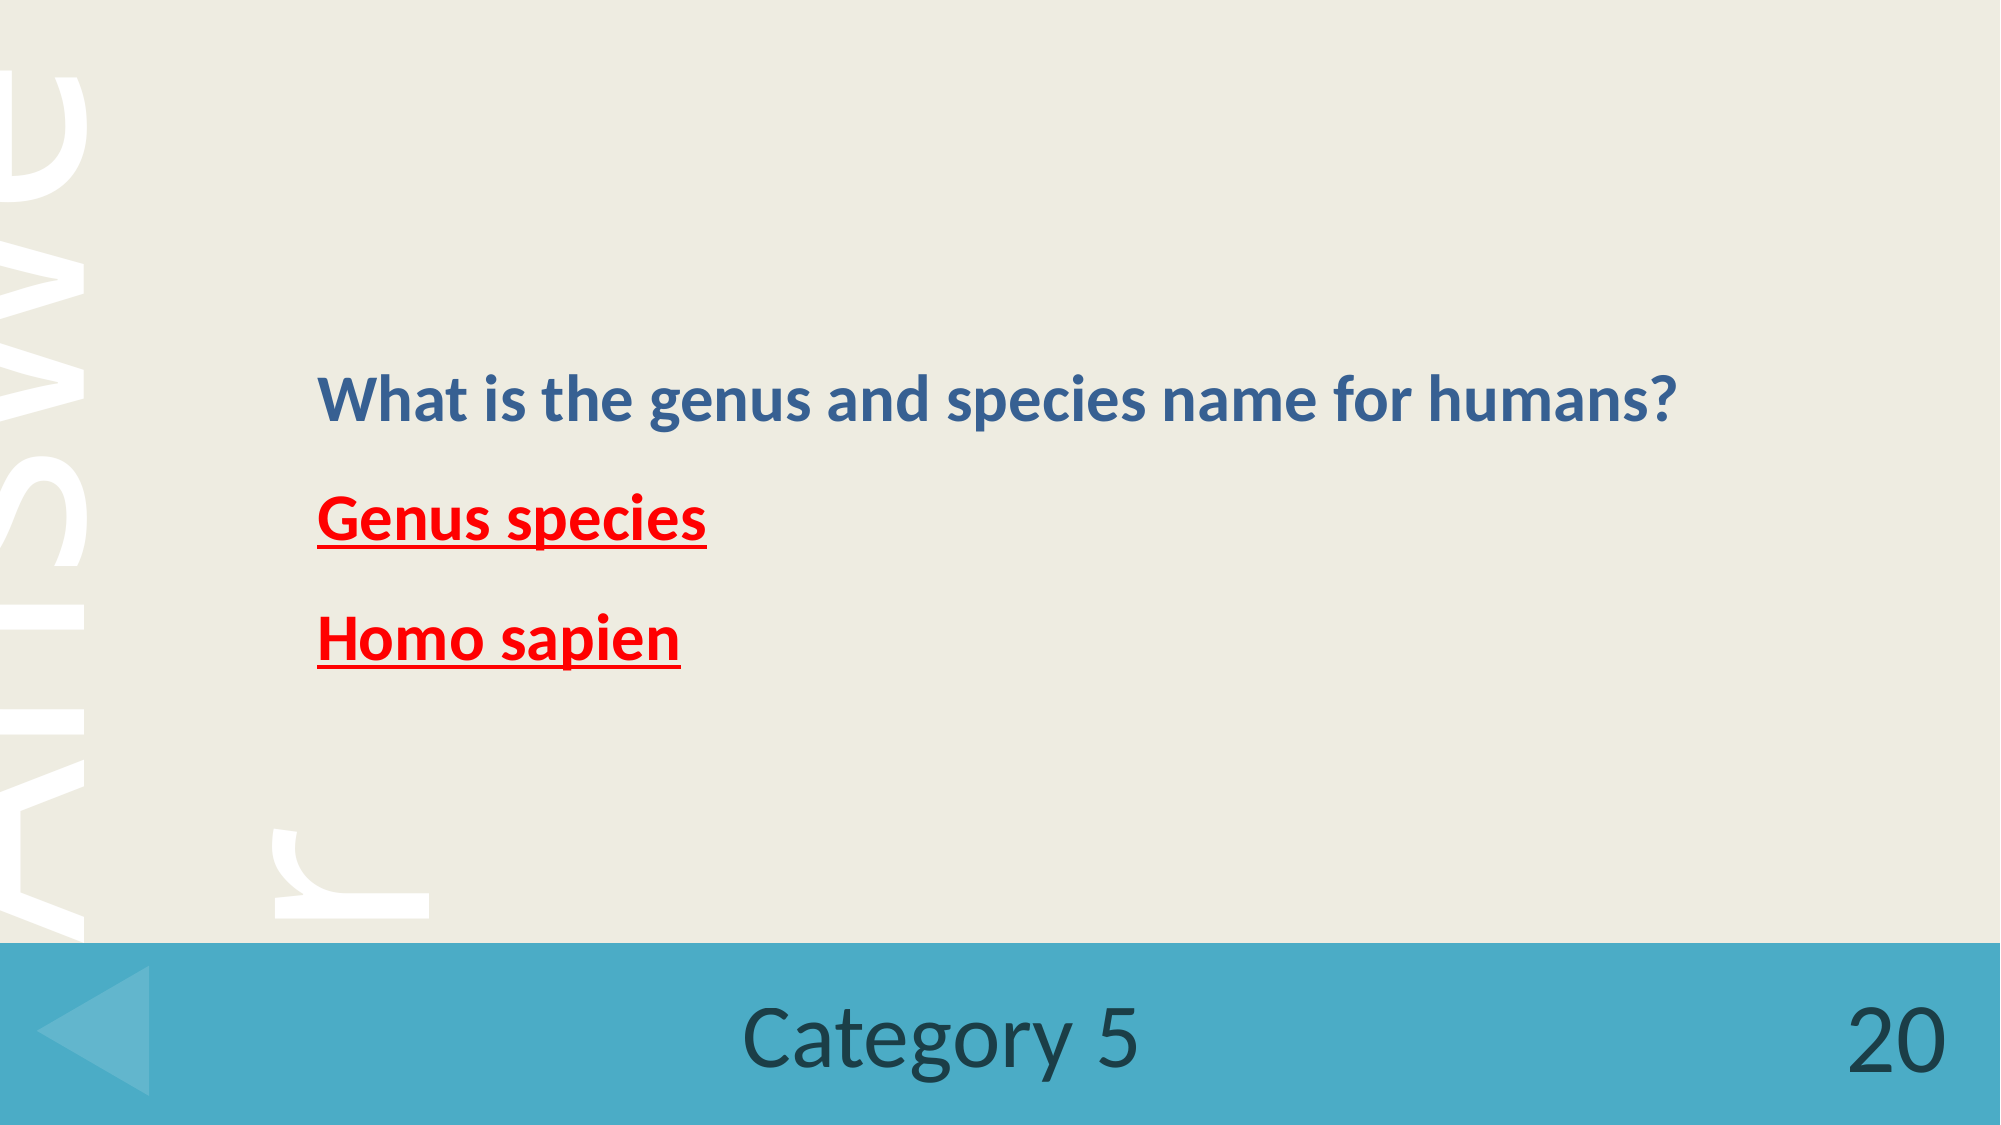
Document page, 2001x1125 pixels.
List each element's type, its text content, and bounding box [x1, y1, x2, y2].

list What is the genus and species name for humans? Genus species Homo sapien [302, 142, 1862, 847]
list 20 [1843, 967, 1963, 1097]
title Category 5 [42, 937, 1843, 1125]
